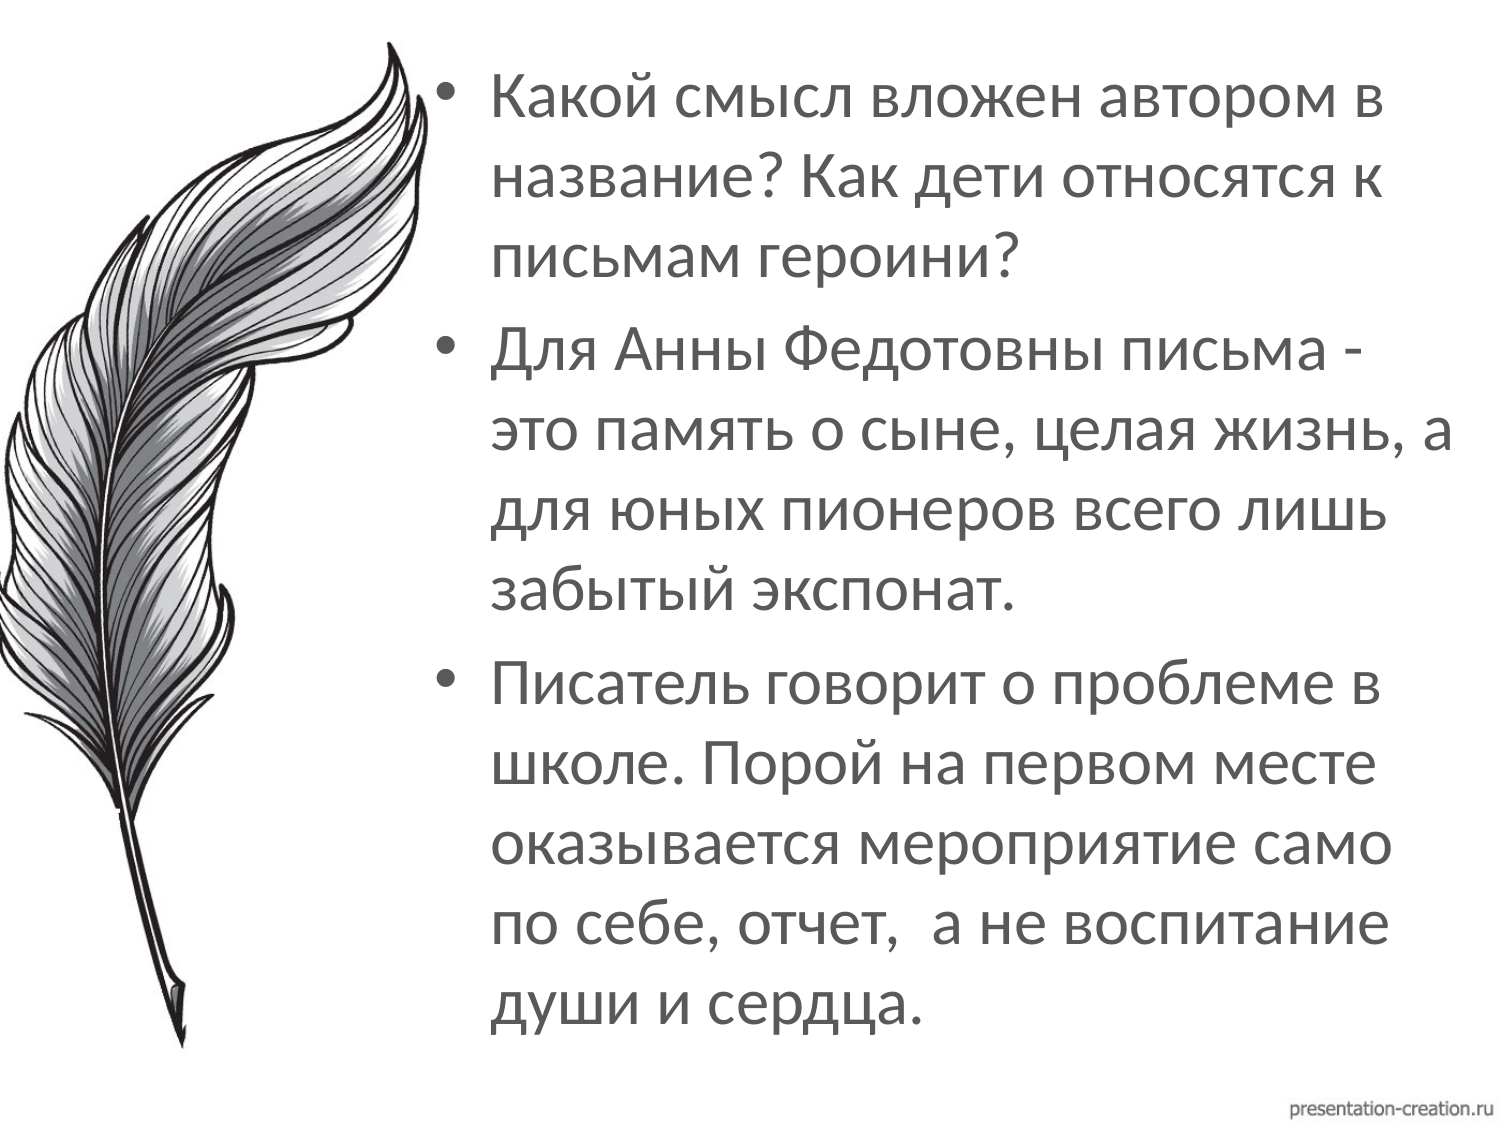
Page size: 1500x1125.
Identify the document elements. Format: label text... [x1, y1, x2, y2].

list Какой смысл вложен автором в название? Как дети относятся к письмам героини? Для Анны Федотовны письма - это память о сыне, целая жизнь, а для юных пионеров всего лишь забытый экспонат. Писатель говорит о проблеме в школе. Порой на первом месте оказывается мероприятие само по себе, отчет, а не воспитание души и сердца. [419, 42, 1483, 1083]
picture [0, 0, 1500, 1125]
